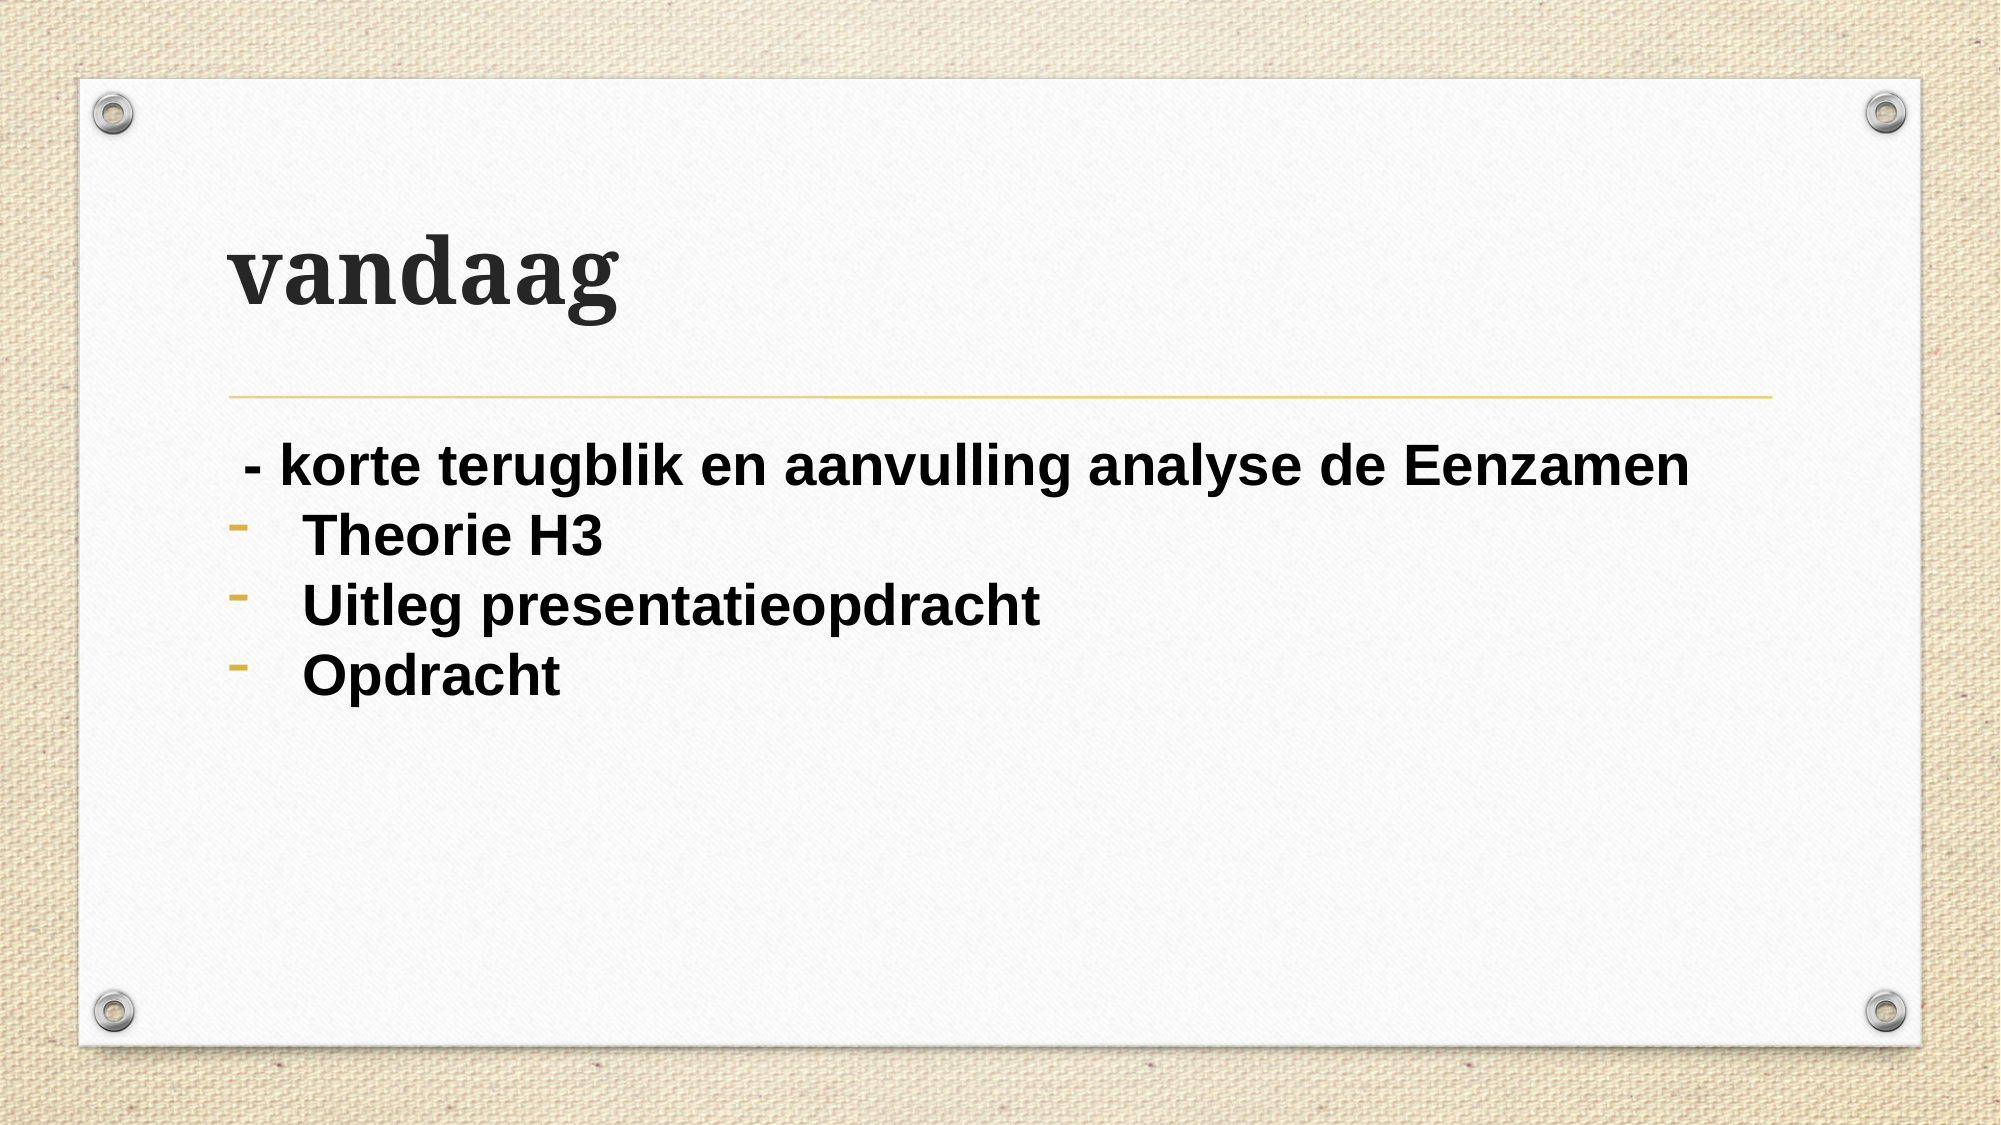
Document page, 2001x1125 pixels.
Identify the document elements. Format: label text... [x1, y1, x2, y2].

title vandaag [212, 161, 1788, 375]
picture [0, 0, 2001, 1125]
list - korte terugblik en aanvulling analyse de Eenzamen Theorie H3 Uitleg presentatieopdracht Opdracht [212, 419, 1788, 965]
